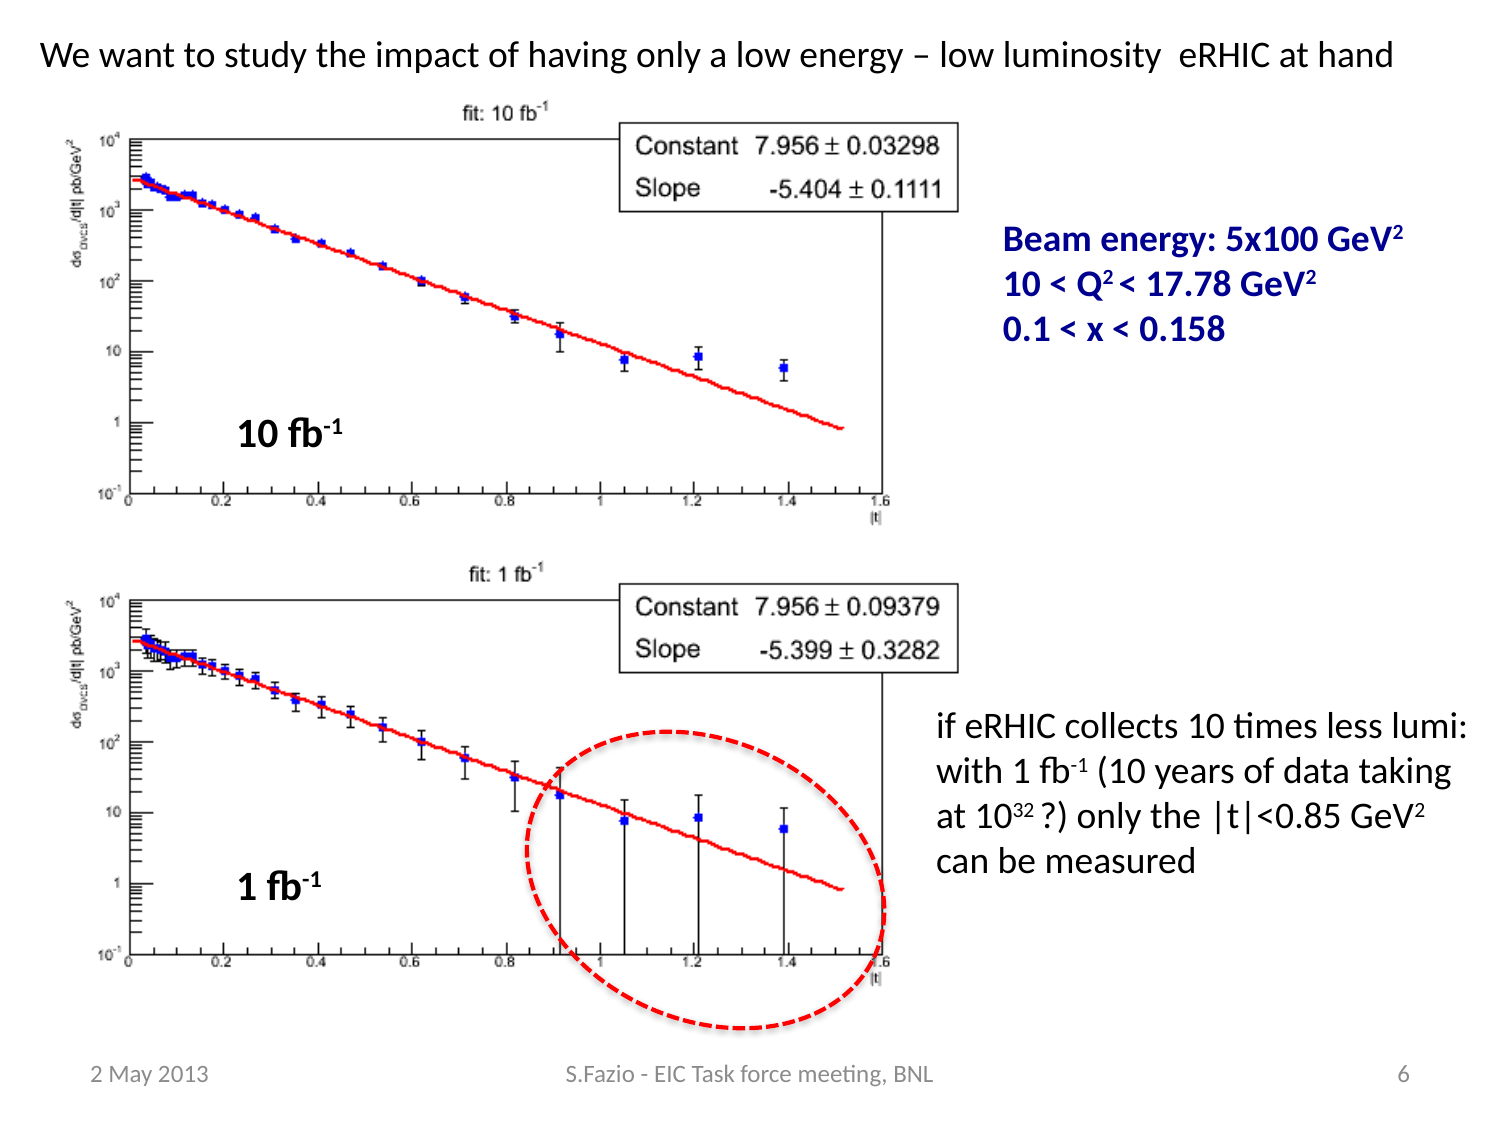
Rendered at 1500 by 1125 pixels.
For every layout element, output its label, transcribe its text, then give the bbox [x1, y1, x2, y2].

text_box We want to study the impact of having only a low energy – low luminosity eRHIC at hand [25, 22, 1428, 83]
slide_number 6 [1074, 1042, 1425, 1103]
text_box Beam energy: 5x100 GeV2 10 < Q2 < 17.78 GeV2 0.1 < x < 0.158 [991, 206, 1419, 356]
footer S.Fazio - EIC Task force meeting, BNL [512, 1042, 988, 1103]
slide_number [75, 1042, 425, 1103]
text_box if eRHIC collects 10 times less lumi: with 1 fb-1 (10 years of data taking at 1032 ?) only the |t|<0.85 GeV2 can be measured [991, 693, 1490, 889]
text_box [28, 87, 988, 1021]
